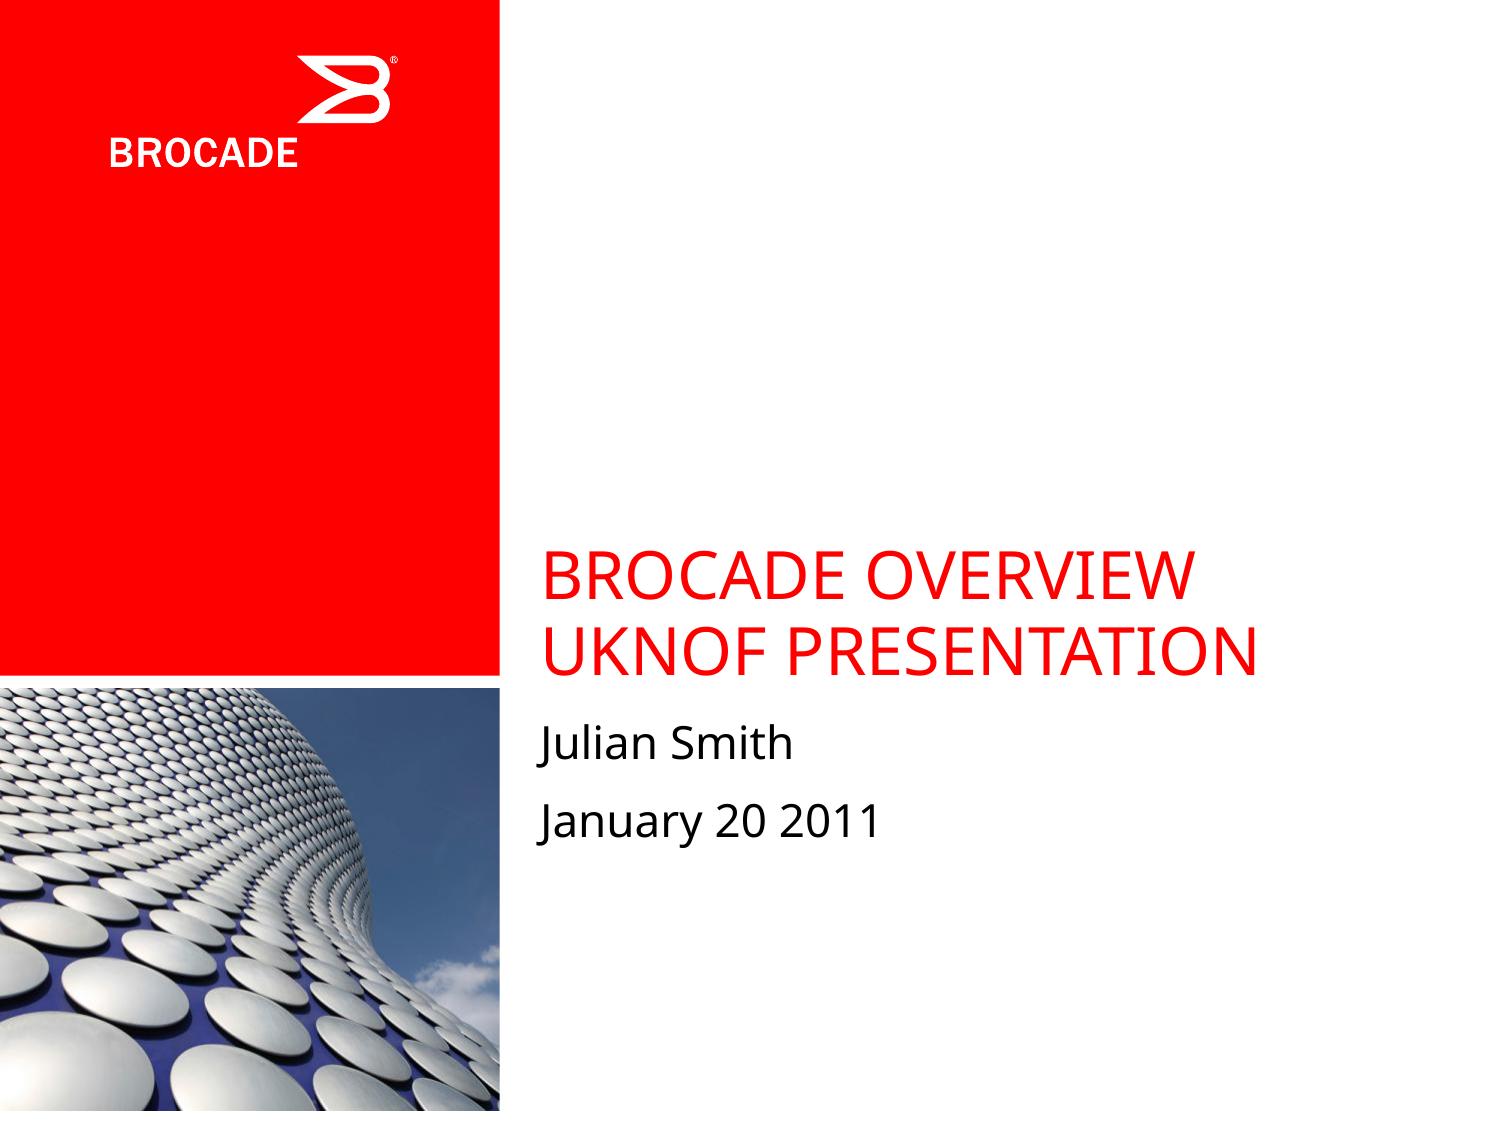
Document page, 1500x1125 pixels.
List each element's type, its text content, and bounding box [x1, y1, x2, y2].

list Julian Smith January 20 2011 [525, 710, 1384, 857]
picture [0, 688, 501, 1111]
title BROCADE Overview UKNOF PRESENTATION [525, 529, 1384, 699]
